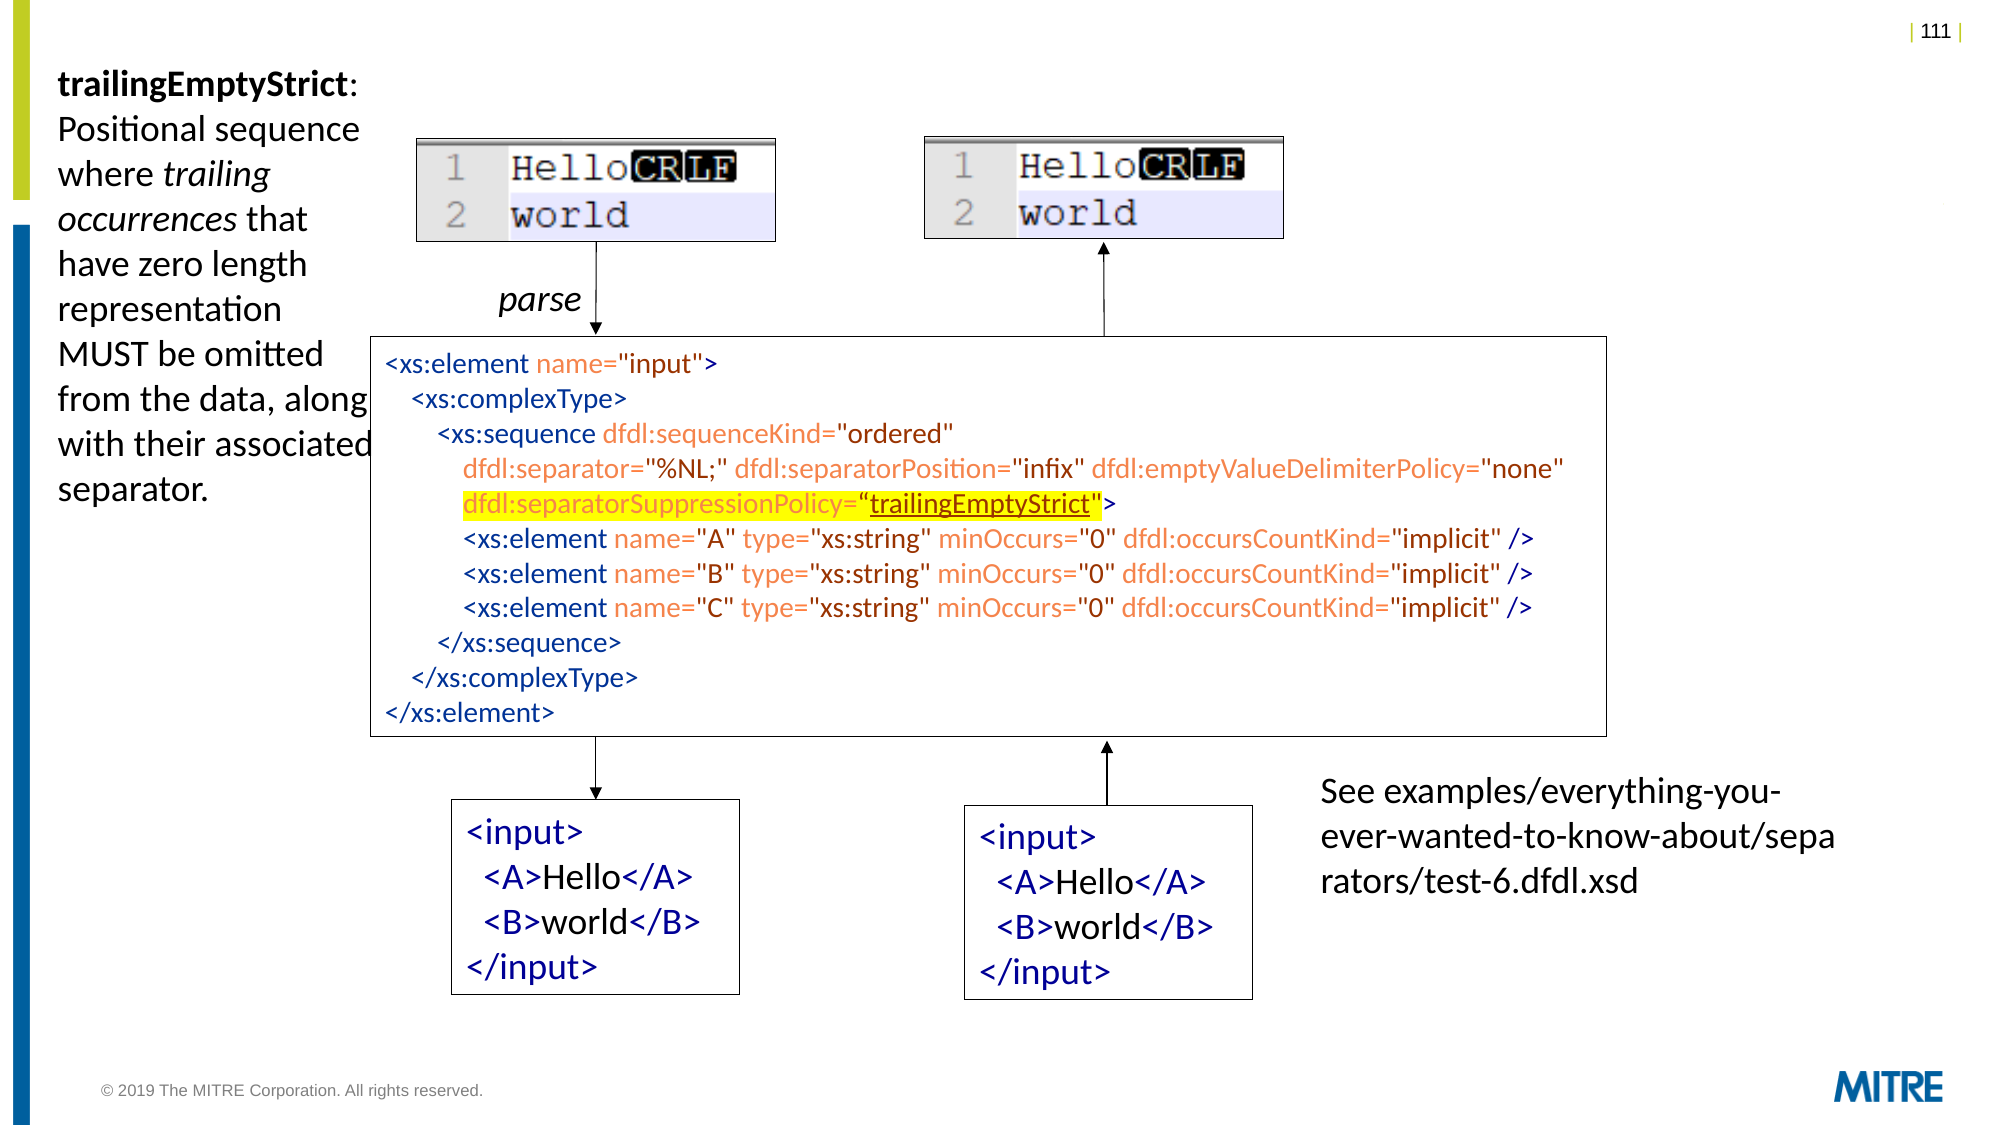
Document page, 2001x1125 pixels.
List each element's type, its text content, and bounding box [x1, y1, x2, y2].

picture [924, 136, 1284, 239]
footer © 2019 The MITRE Corporation. All rights reserved. [101, 1069, 1338, 1110]
text_box <input> <A>Hello</A> <B>world</B> </input> [964, 805, 1253, 1000]
picture [1834, 1068, 1945, 1109]
text_box trailingEmptyStrict: Positional sequence where trailing occurrences that have zero length representation MUST be omitted from the data, along with their associated separator. [42, 51, 393, 517]
text_box parse [483, 266, 595, 327]
text_box <xs:element name="input"> <xs:complexType> <xs:sequence dfdl:sequenceKind="ordered" dfdl:separator="%NL;" dfdl:separatorPosition="infix" dfdl:emptyValueDelimiterPolicy="none" dfdl:separatorSuppressionPolicy=“trailingEmptyStrict"> <xs:element name="A" type="xs:string" minOccurs="0" dfdl:occursCountKind="implicit" /> <xs:element name="B" type="xs:string" minOccurs="0" dfdl:occursCountKind="implicit" /> <xs:element name="C" type="xs:string" minOccurs="0" dfdl:occursCountKind="implicit" /> </xs:sequence> </xs:complexType> </xs:element> [370, 336, 1607, 737]
picture [416, 138, 776, 242]
text_box <input> <A>Hello</A> <B>world</B> </input> [451, 799, 740, 995]
text_box See examples/everything-you-ever-wanted-to-know-about/separators/test-6.dfdl.xsd [1305, 759, 1853, 909]
